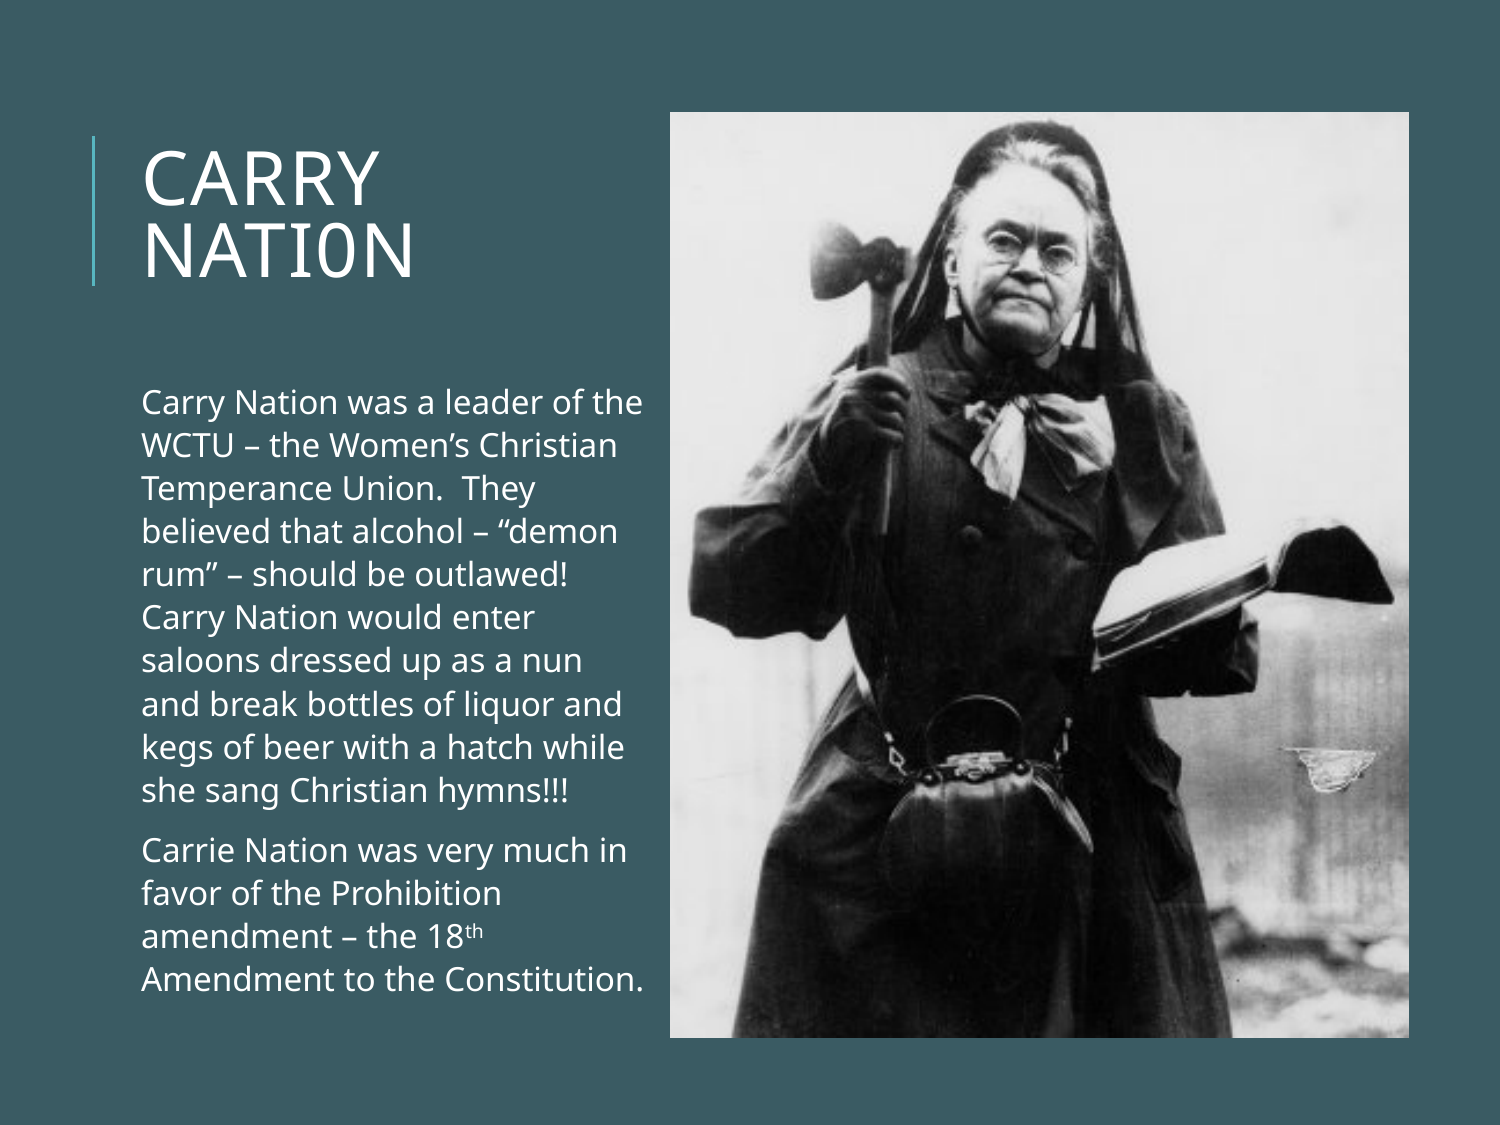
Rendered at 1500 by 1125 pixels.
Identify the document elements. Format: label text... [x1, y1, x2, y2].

title CARRY NATI0N [126, 77, 666, 363]
list Carry Nation was a leader of the WCTU – the Women’s Christian Temperance Union. They believed that alcohol – “demon rum” – should be outlawed! Carry Nation would enter saloons dressed up as a nun and break bottles of liquor and kegs of beer with a hatch while she sang Christian hymns!!! Carrie Nation was very much in favor of the Prohibition amendment – the 18th Amendment to the Constitution. [126, 370, 663, 988]
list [670, 112, 1409, 1038]
